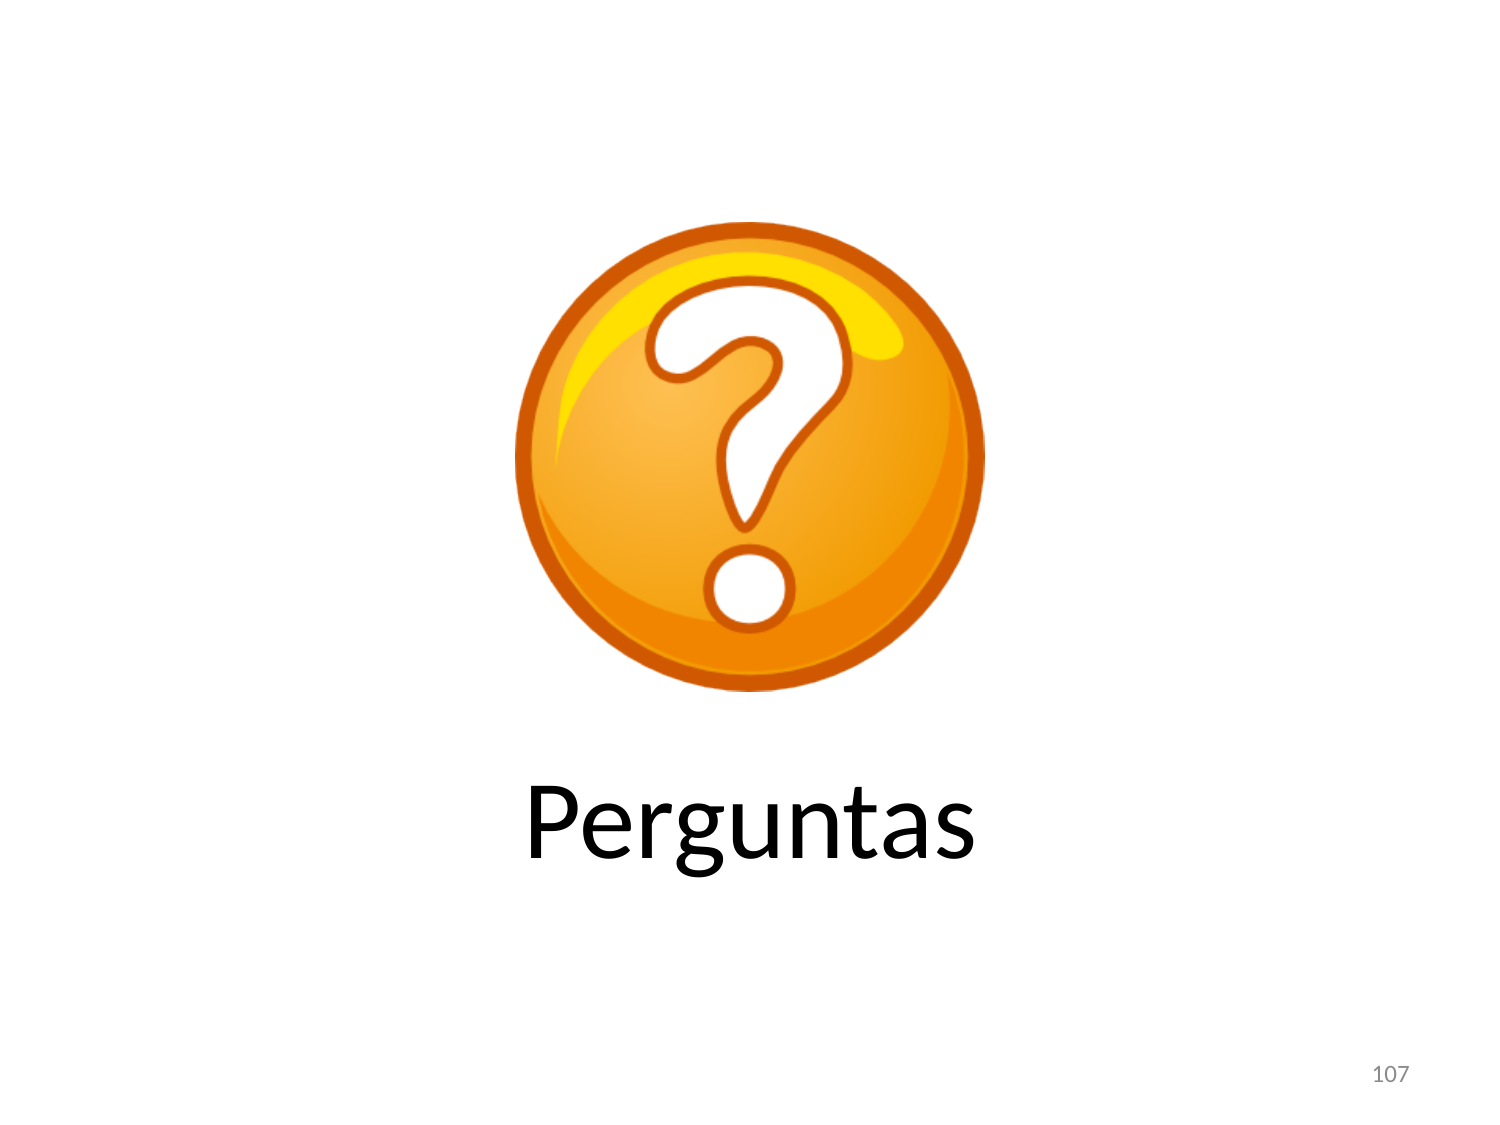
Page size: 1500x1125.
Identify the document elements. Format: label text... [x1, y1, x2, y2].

text_box Perguntas [509, 738, 993, 888]
picture [515, 222, 985, 692]
slide_number 107 [1074, 1042, 1425, 1103]
